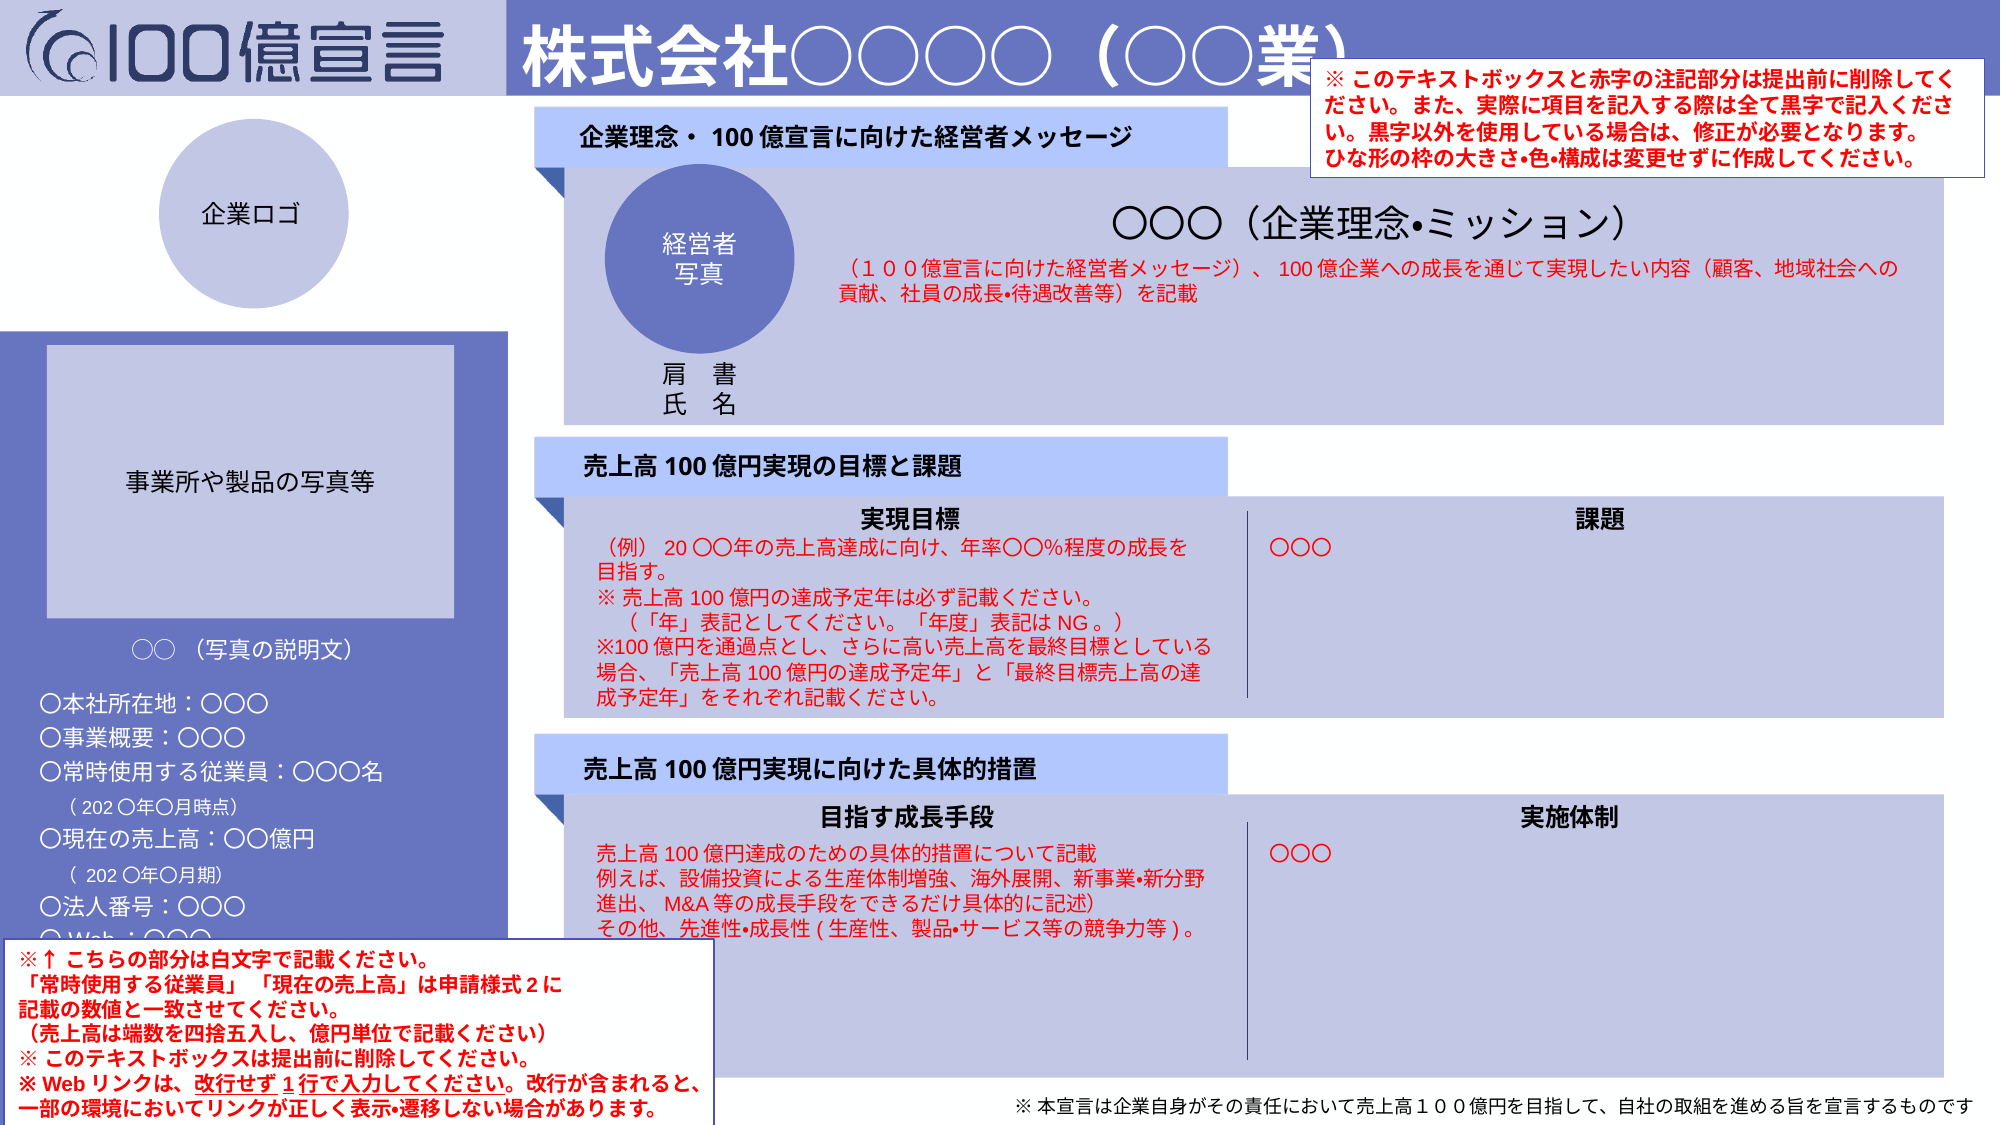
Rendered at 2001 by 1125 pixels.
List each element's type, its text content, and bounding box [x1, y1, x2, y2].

text_box 事業所や製品の写真等 [46, 345, 455, 619]
text_box 〇〇〇 [1253, 526, 1909, 567]
text_box 〇〇〇（企業理念・ミッション） [841, 192, 1919, 247]
text_box 肩 書 氏 名 [587, 350, 813, 426]
picture [507, 100, 1256, 203]
text_box （１００億宣言に向けた経営者メッセージ）、100億企業への成長を通じて実現したい内容（顧客、地域社会への貢献、社員の成長・待遇改善等）を記載 [821, 247, 1919, 313]
picture [507, 430, 1256, 533]
text_box 企業ロゴ [159, 118, 349, 309]
text_box ※このテキストボックスと赤字の注記部分は提出前に削除してください。また、実際に項目を記入する際は全て黒字で記入ください。黒字以外を使用している場合は、修正が必要となります。 ひな形の枠の大きさ・色・構成は変更せずに作成してください。 [1310, 58, 1985, 178]
picture [19, 0, 453, 90]
text_box ※↑こちらの部分は白文字で記載ください。 「常時使用する従業員」 「現在の売上高」は申請様式2に 記載の数値と一致させてください。 （売上高は端数を四捨五入し、億円単位で記載ください） ※このテキストボックスは提出前に削除してください。 ※ Webリンクは、改行せず1行で入力してください。改行が含まれると、一部の環境においてリンクが正しく表示・遷移しない場合があります。 [4, 938, 715, 1125]
text_box 経営者 写真 [604, 163, 795, 354]
text_box 〇本社所在地：〇〇〇 〇事業概要：〇〇〇 〇常時使用する従業員：〇〇〇名 （202〇年〇月時点） 〇現在の売上高：〇〇億円 （ 202〇年〇月期） 〇法人番号：〇〇〇 〇Web：〇〇〇 [23, 675, 485, 938]
text_box ○○（写真の説明文） [45, 628, 453, 671]
text_box （例）20〇〇年の売上高達成に向け、年率〇〇％程度の成長を 目指す。 ※売上高100億円の達成予定年は必ず記載ください。 （「年」表記としてください。「年度」表記はNG。） ※100億円を通過点とし、さらに高い売上高を最終目標としている場合、「売上高100億円の達成予定年」と「最終目標売上高の達成予定年」をそれぞれ記載ください。 [580, 526, 1236, 717]
text_box 売上高100億円達成のための具体的措置について記載 例えば、設備投資による生産体制増強、海外展開、新事業・新分野進出、M&A等の成長手段をできるだけ具体的に記述） その他、先進性・成長性(生産性、製品・サービス等の競争力等)。 [580, 833, 1236, 948]
text_box 〇〇〇 [1253, 833, 1909, 874]
picture [507, 727, 1256, 830]
text_box 株式会社○○○○（○○業） [507, 7, 2000, 92]
